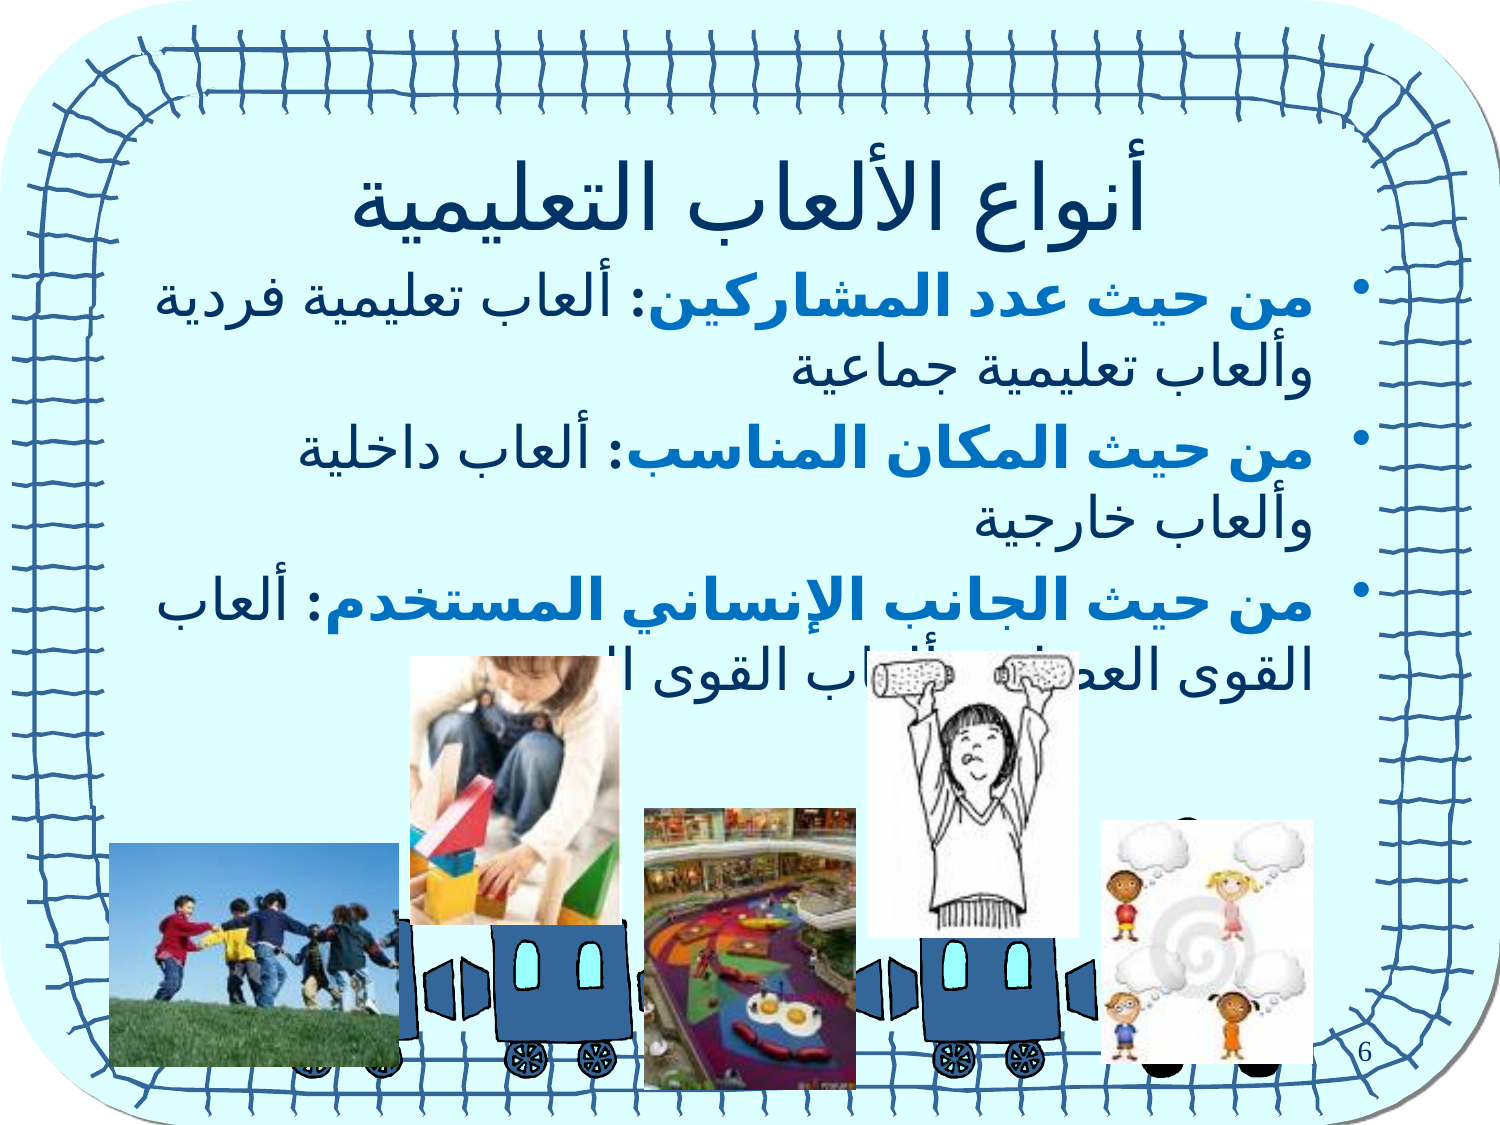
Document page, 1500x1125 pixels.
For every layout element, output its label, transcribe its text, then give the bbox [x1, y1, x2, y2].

list من حيث عدد المشاركين: ألعاب تعليمية فردية وألعاب تعليمية جماعية من حيث المكان المناسب: ألعاب داخلية وألعاب خارجية من حيث الجانب الإنساني المستخدم: ألعاب القوى العضلية وألعاب القوى الذهنية [112, 250, 1388, 927]
picture [109, 843, 399, 1067]
picture [1101, 820, 1313, 1065]
slide_number 6 [1074, 1024, 1388, 1101]
footer أ.مها الحربي [512, 1024, 988, 1101]
picture [644, 808, 856, 1091]
picture [409, 655, 622, 925]
title أنواع الألعاب التعليمية [112, 99, 1388, 250]
picture [866, 650, 1079, 938]
